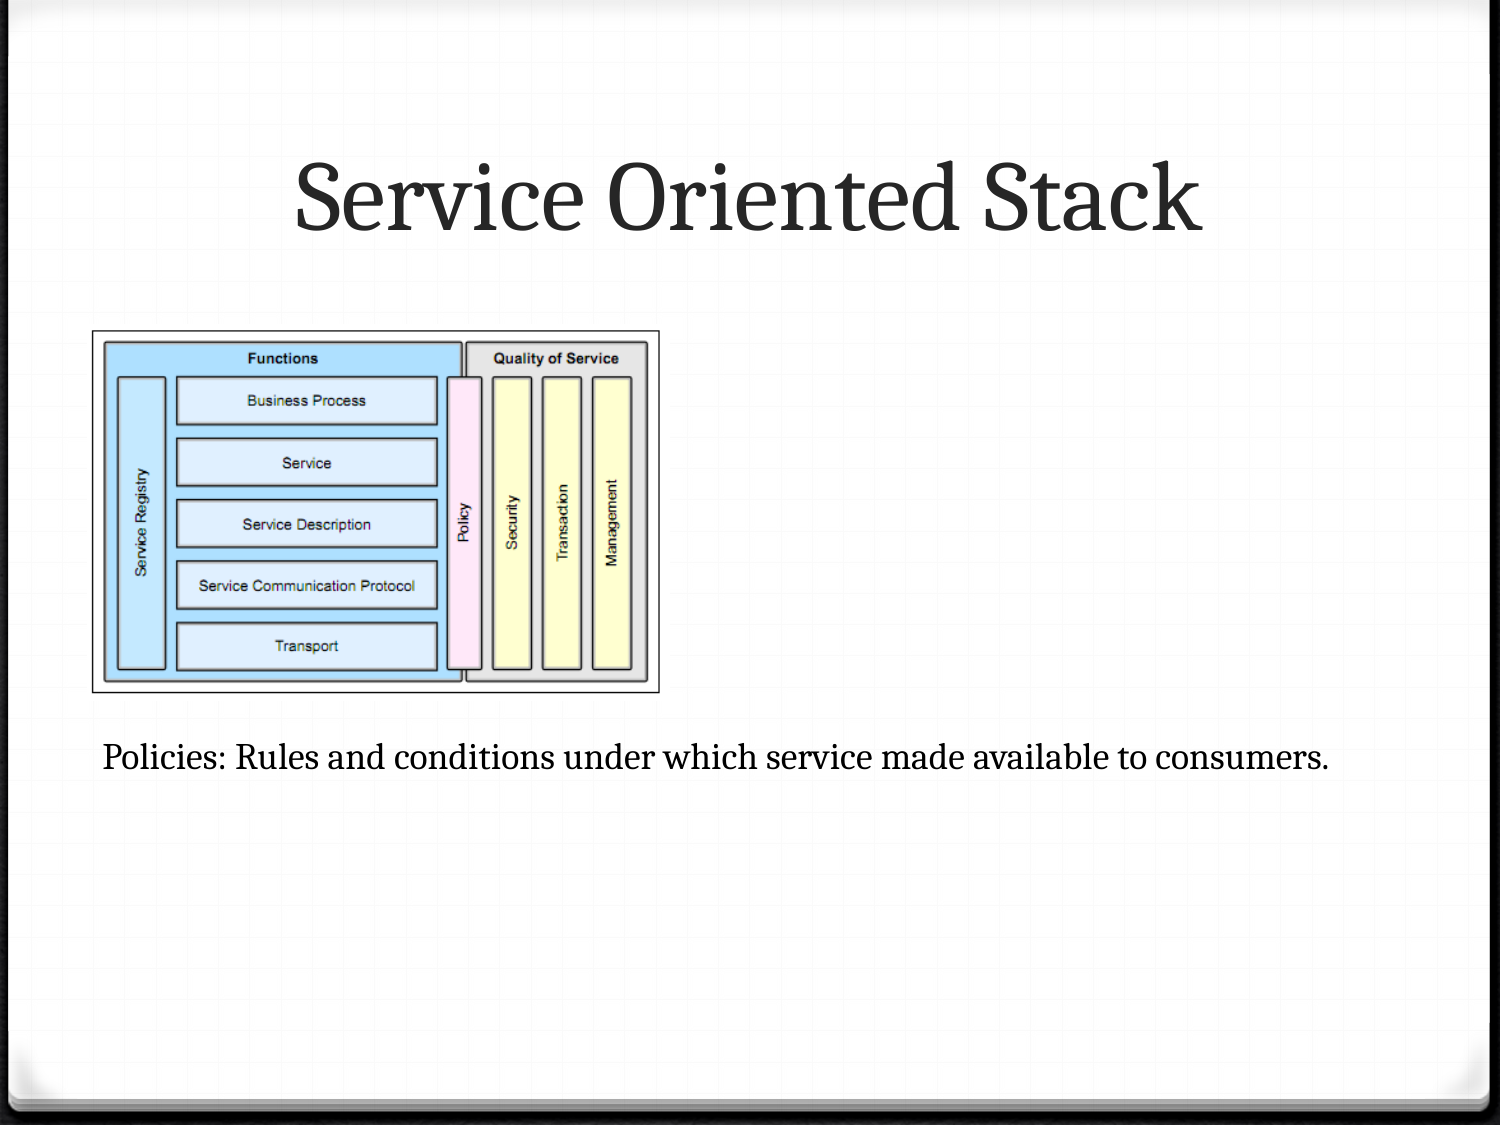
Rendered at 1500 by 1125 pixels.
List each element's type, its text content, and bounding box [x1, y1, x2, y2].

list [87, 324, 670, 701]
text_box Policies: Rules and conditions under which service made available to consumers. [87, 724, 1438, 785]
title Service Oriented Stack [90, 71, 1410, 309]
picture [0, 0, 1500, 1125]
